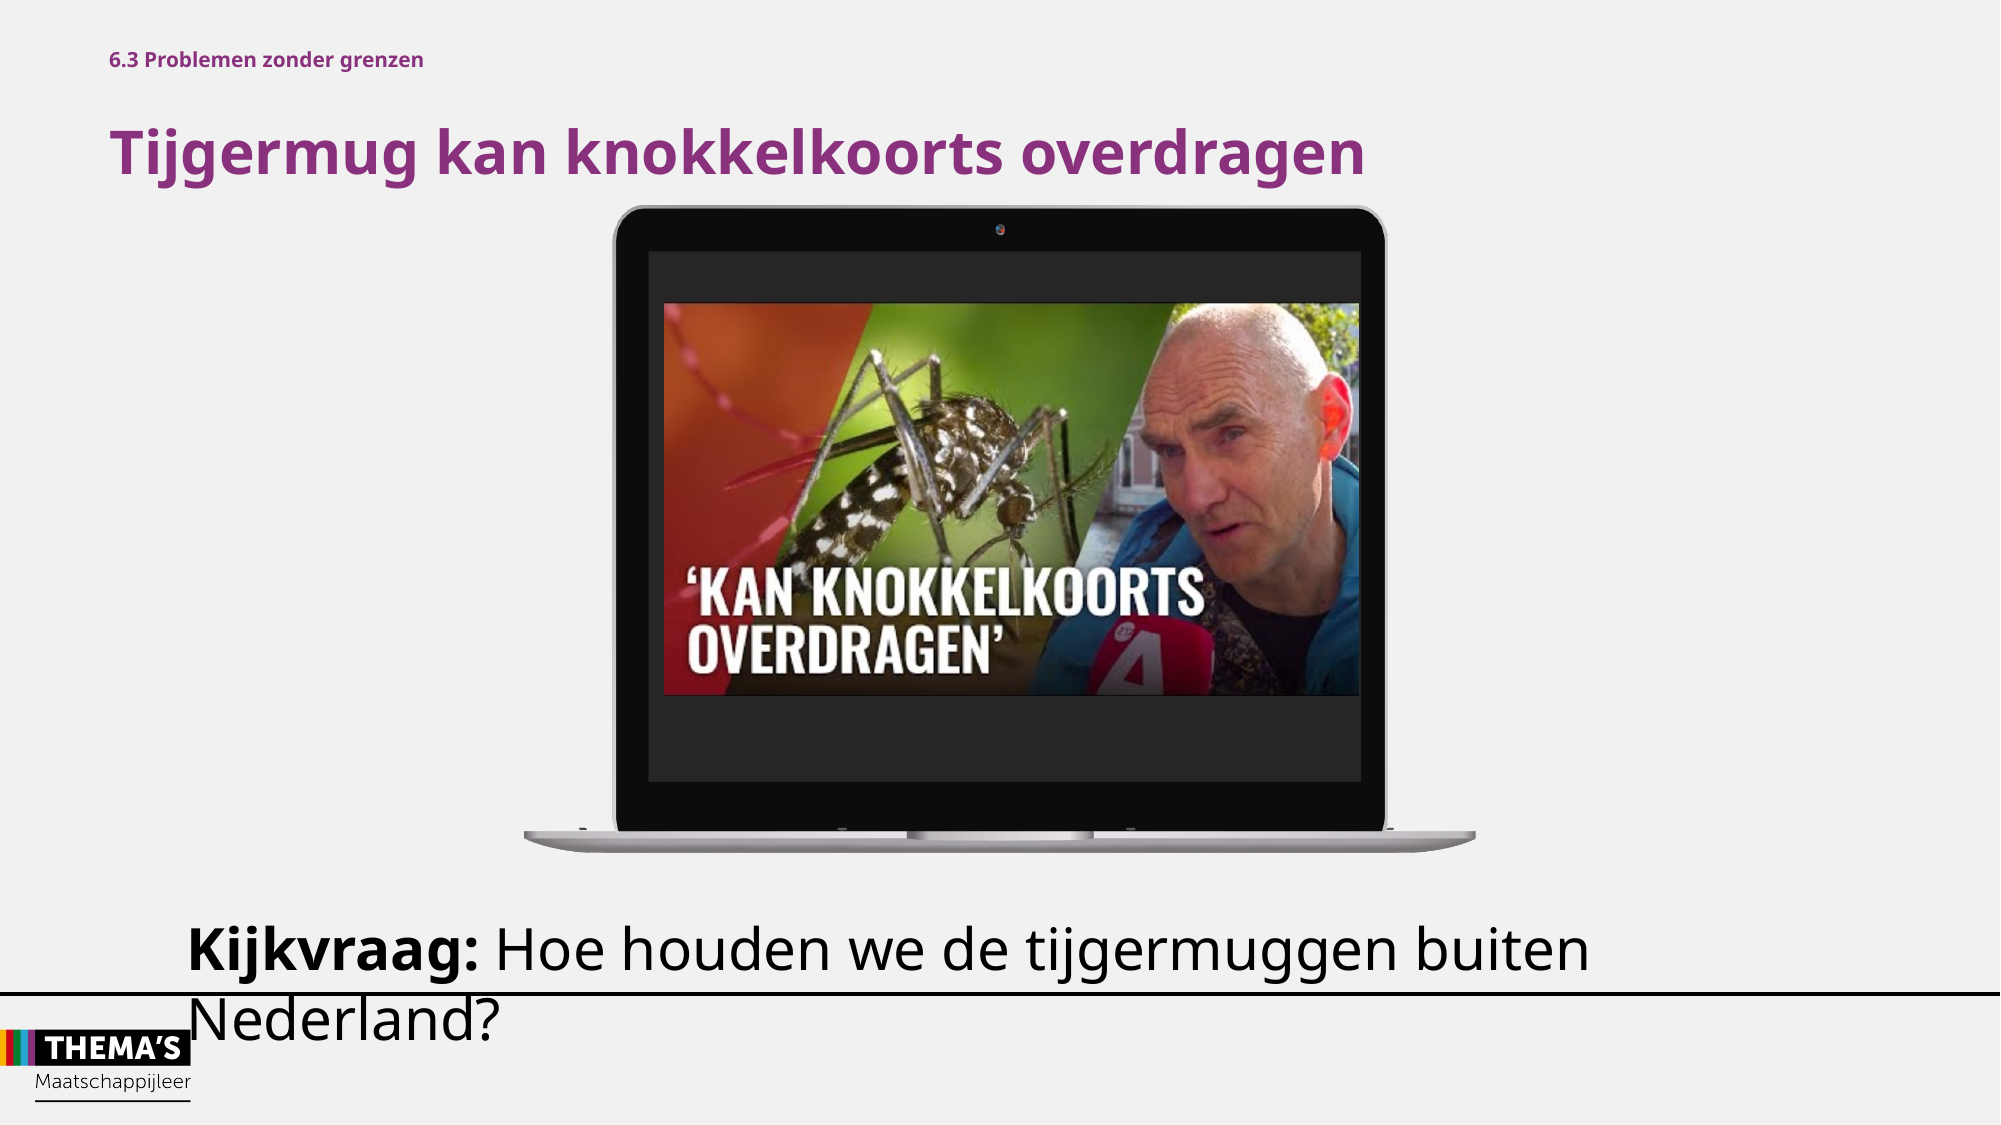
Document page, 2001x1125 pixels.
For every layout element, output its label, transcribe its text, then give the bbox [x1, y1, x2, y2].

list Tijgermug kan knokkelkoorts overdragen [94, 114, 1828, 205]
picture [524, 205, 1476, 853]
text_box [663, 301, 1360, 697]
list 6.3 Problemen zonder grenzen [94, 33, 941, 88]
text_box Kijkvraag: Hoe houden we de tijgermuggen buiten Nederland? [171, 904, 1872, 1060]
picture [0, 993, 203, 1125]
